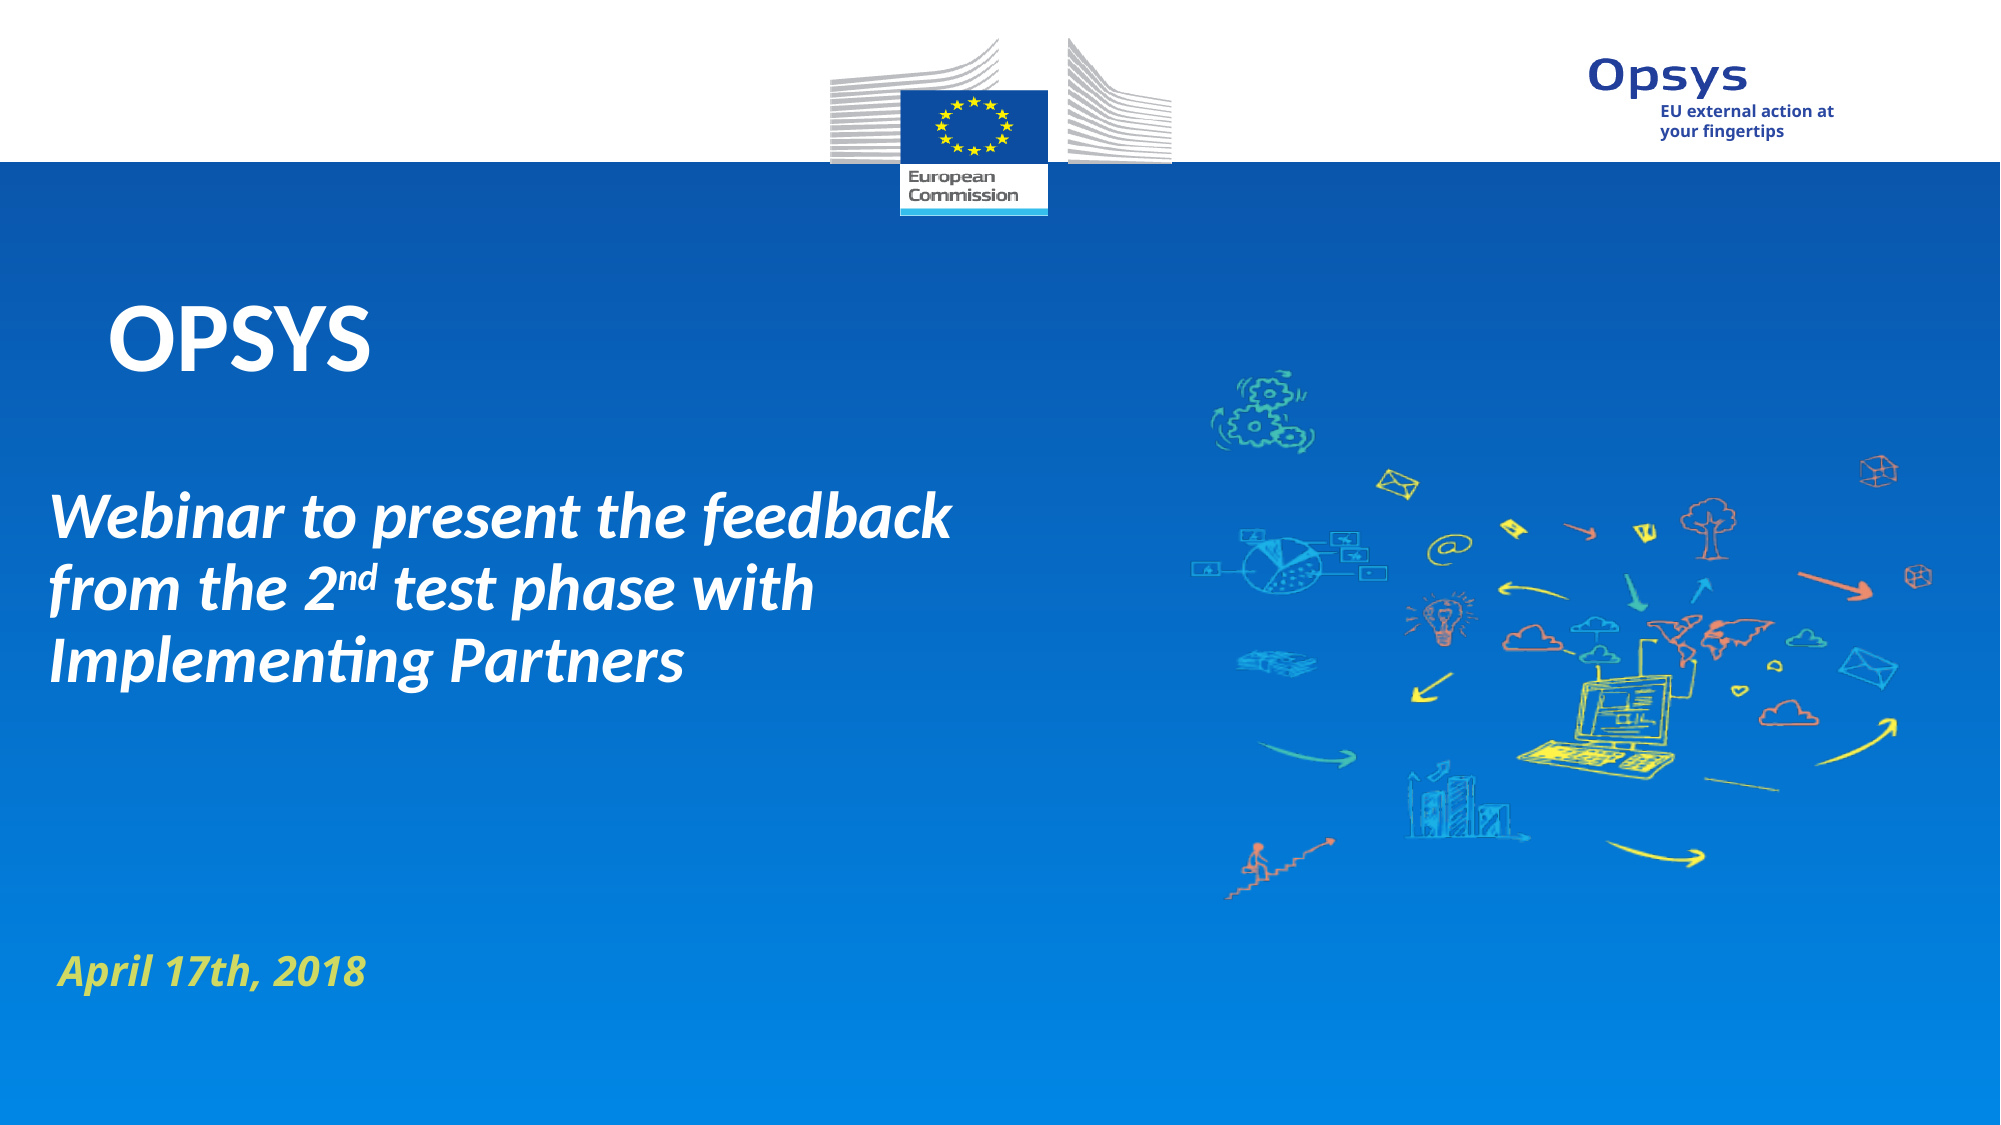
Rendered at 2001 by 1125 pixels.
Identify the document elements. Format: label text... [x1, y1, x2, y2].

picture [818, 0, 1182, 256]
text_box OPSYS [93, 264, 1206, 399]
title April 17th, 2018 [43, 923, 1101, 1024]
picture [1150, 355, 1993, 917]
picture [1524, 0, 2000, 102]
subtitle Webinar to present the feedback from the 2nd test phase with Implementing Partners [33, 473, 1113, 794]
